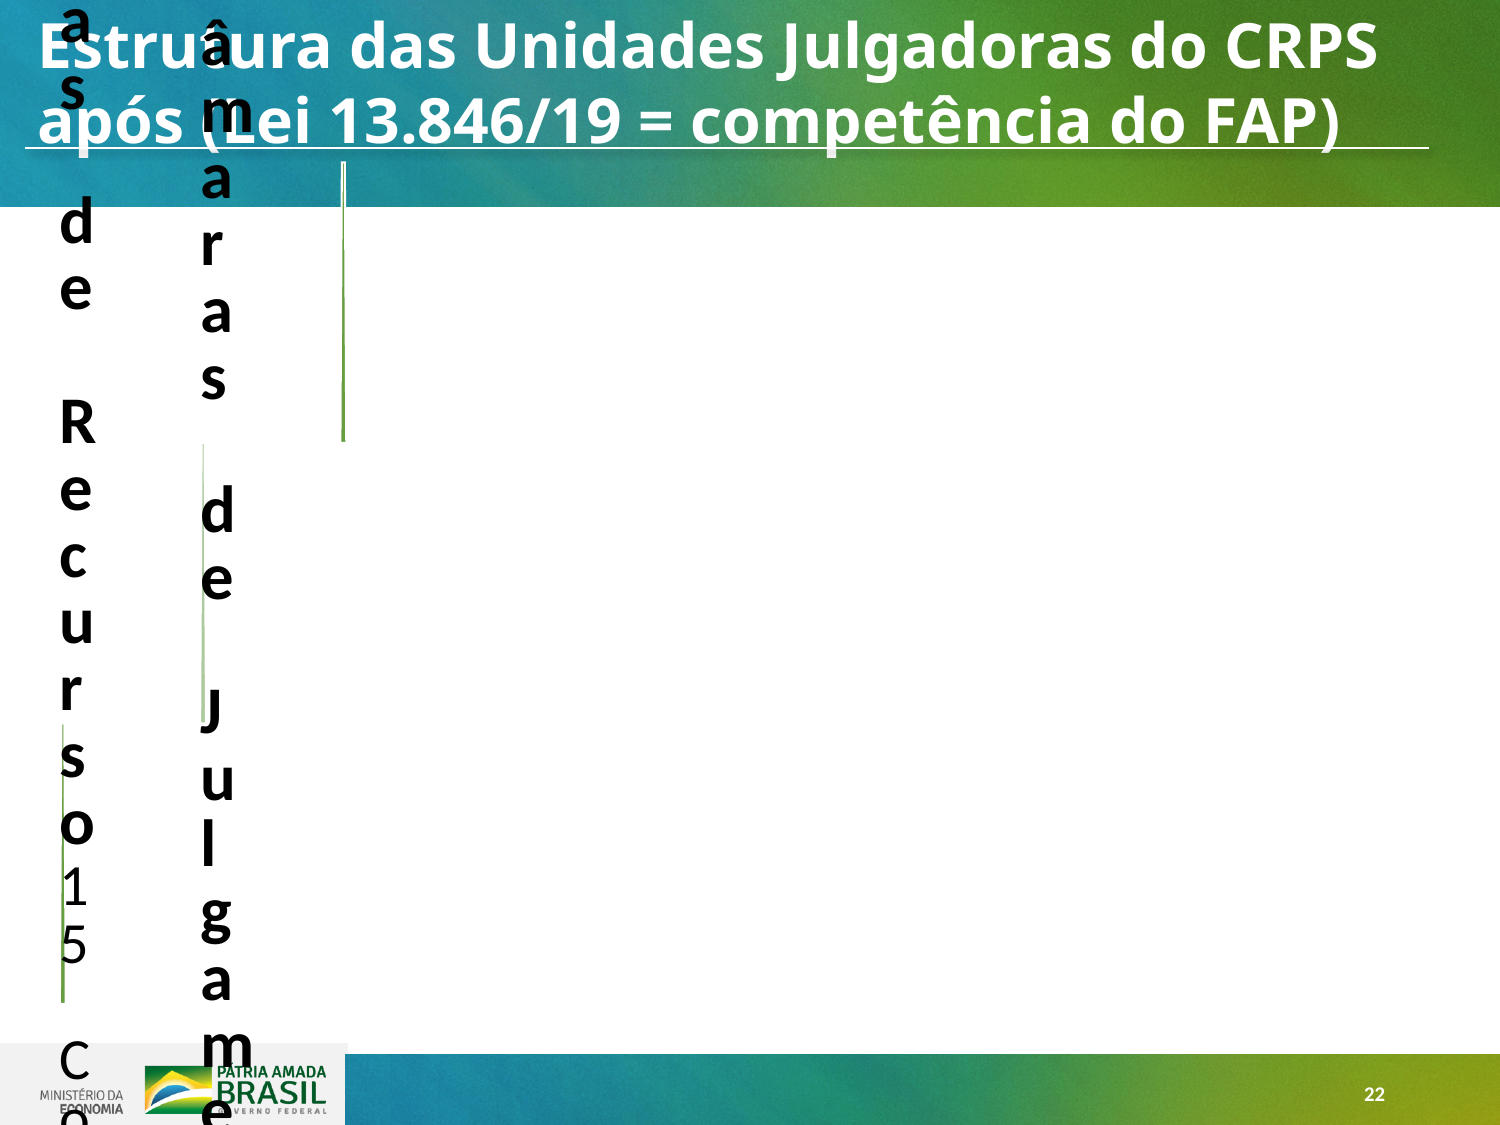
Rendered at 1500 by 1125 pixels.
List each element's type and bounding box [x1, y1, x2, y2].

picture [36, 1052, 330, 1122]
picture [66, 1114, 82, 1122]
picture [345, 1054, 1500, 1125]
picture [0, 0, 1500, 207]
list [25, 206, 1488, 1049]
picture [211, 1106, 224, 1113]
